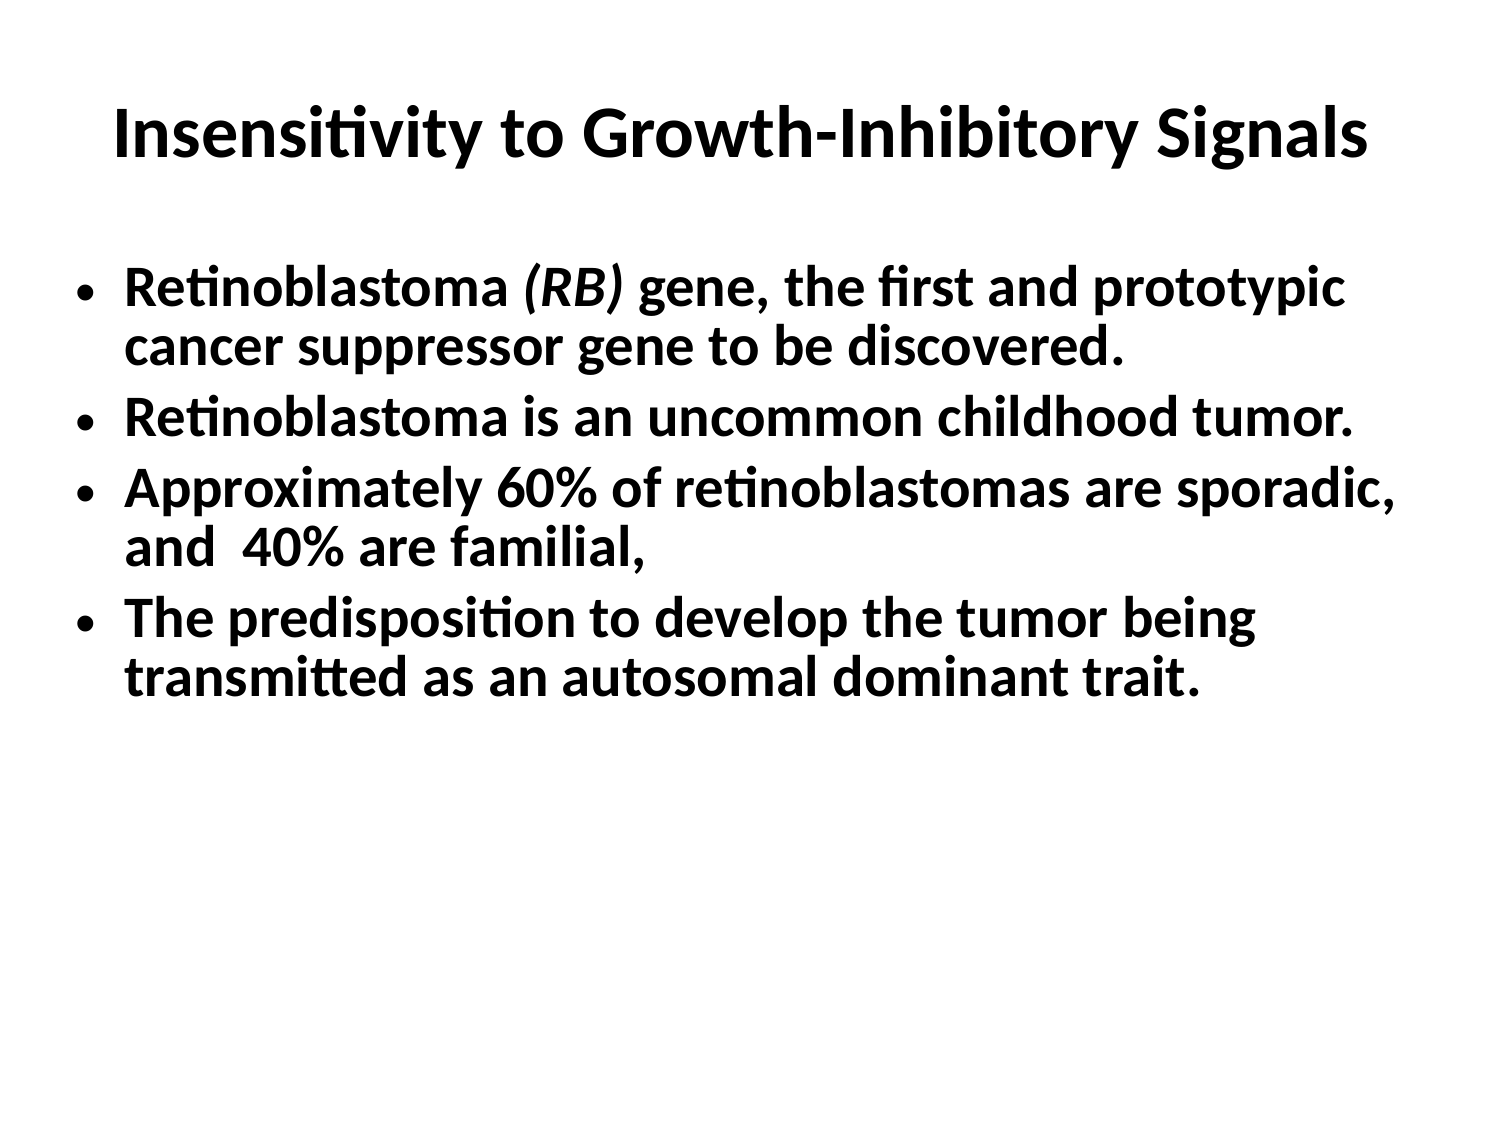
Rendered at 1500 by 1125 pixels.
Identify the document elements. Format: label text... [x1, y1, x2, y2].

title Insensitivity to Growth-Inhibitory Signals [75, 45, 1425, 233]
list Retinoblastoma (RB) gene, the first and prototypic cancer suppressor gene to be discovered. Retinoblastoma is an uncommon childhood tumor. Approximately 60% of retinoblastomas are sporadic, and 40% are familial, The predisposition to develop the tumor being transmitted as an autosomal dominant trait. [75, 262, 1425, 1005]
